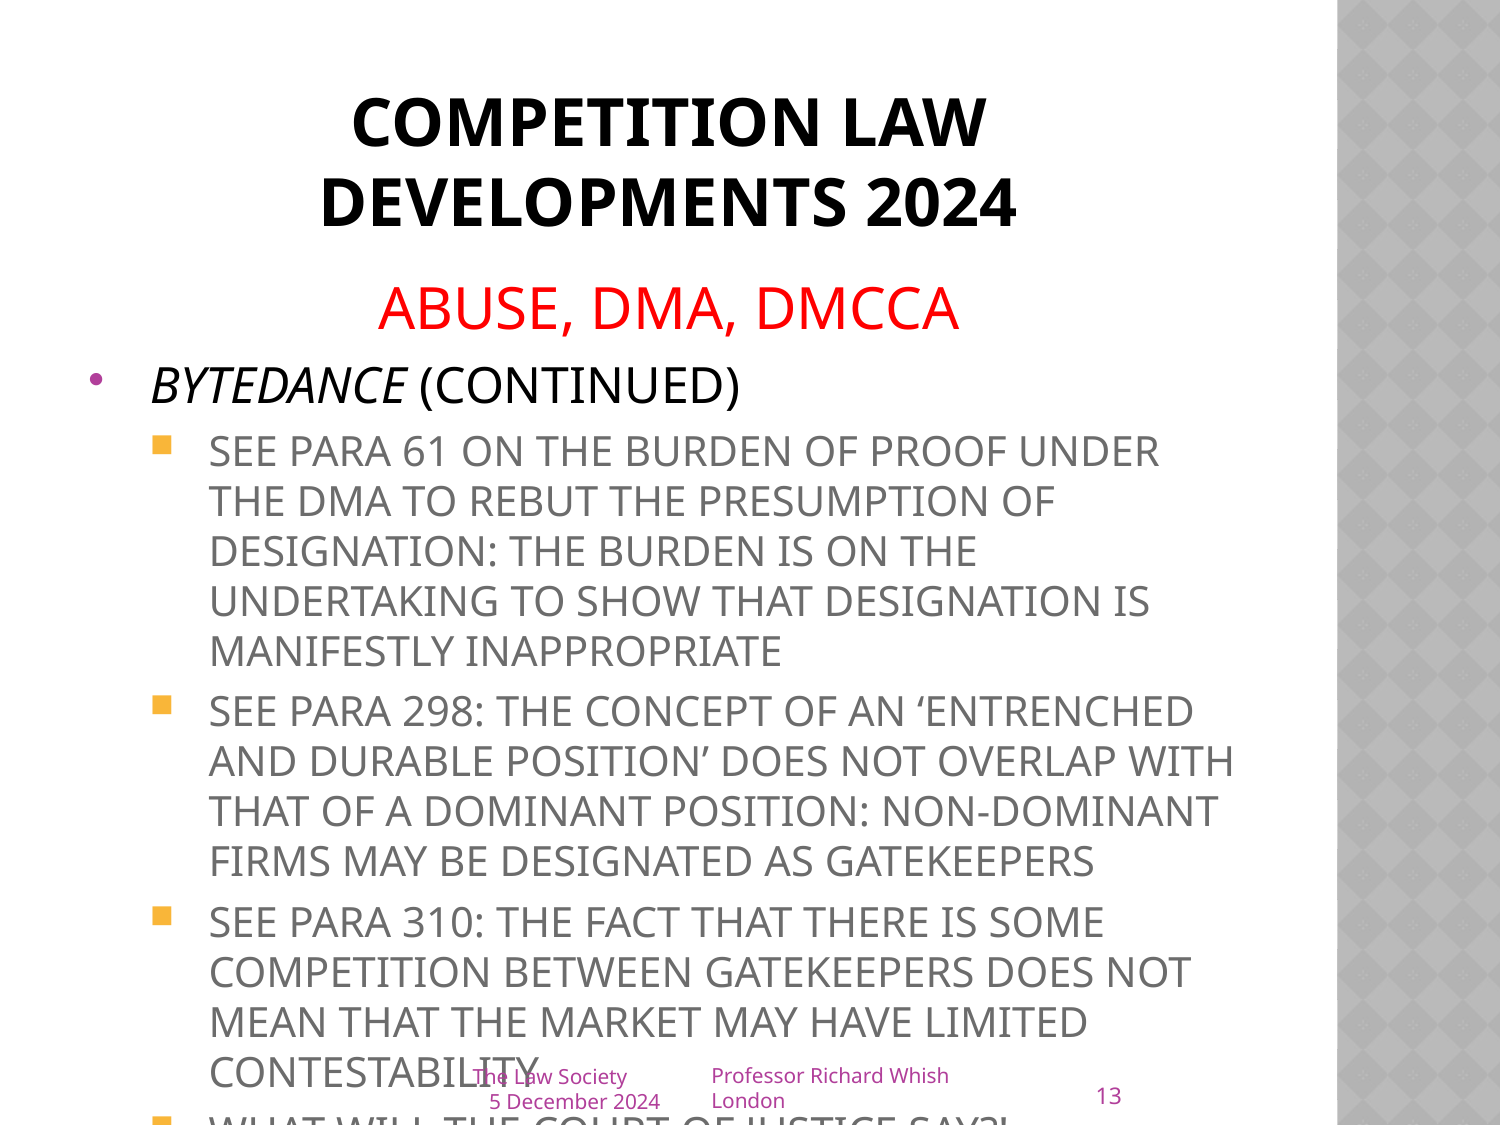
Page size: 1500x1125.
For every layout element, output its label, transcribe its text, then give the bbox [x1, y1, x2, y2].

title Competition law developments 2024 [75, 52, 1263, 241]
slide_number 13 [1025, 1075, 1123, 1113]
footer The Law Society 5 December 2024 [75, 1075, 675, 1114]
slide_number Professor Richard Whish London [696, 1075, 1025, 1114]
list ABUSE, DMA, DMCCA BYTEDANCE (CONTINUED) SEE PARA 61 ON THE BURDEN OF PROOF UNDER THE DMA TO REBUT THE PRESUMPTION OF DESIGNATION: THE BURDEN IS ON THE UNDERTAKING TO SHOW THAT DESIGNATION IS MANIFESTLY INAPPROPRIATE SEE PARA 298: THE CONCEPT OF AN ‘ENTRENCHED AND DURABLE POSITION’ DOES NOT OVERLAP WITH THAT OF A DOMINANT POSITION: NON-DOMINANT FIRMS MAY BE DESIGNATED AS GATEKEEPERS SEE PARA 310: THE FACT THAT THERE IS SOME COMPETITION BETWEEN GATEKEEPERS DOES NOT MEAN THAT THE MARKET MAY HAVE LIMITED CONTESTABILITY WHAT WILL THE COURT OF JUSTICE SAY?! [75, 264, 1263, 1060]
